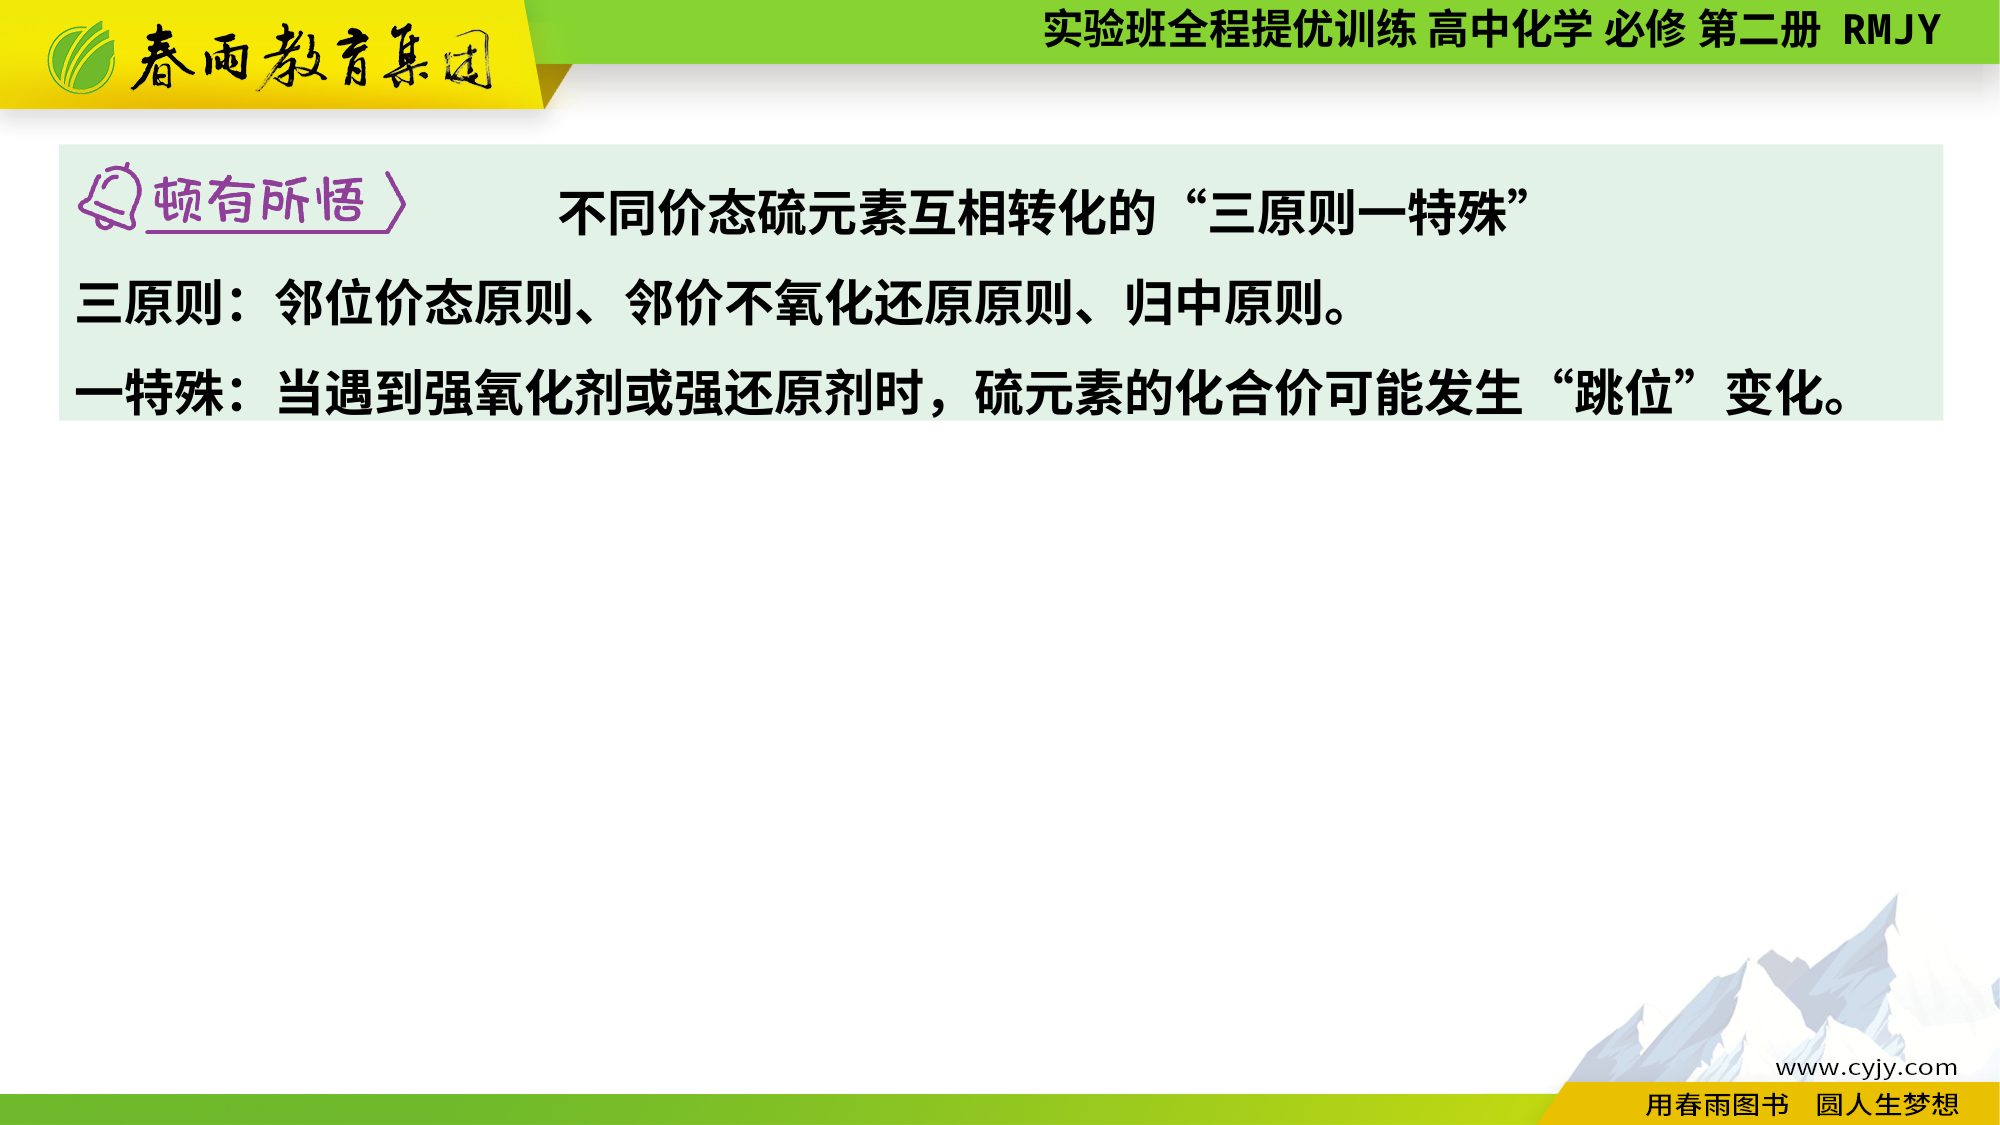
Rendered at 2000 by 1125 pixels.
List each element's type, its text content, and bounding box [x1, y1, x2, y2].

list 不同价态硫元素互相转化的“三原则一特殊” 三原则：邻位价态原则、邻价不氧化还原原则、归中原则。 一特殊：当遇到强氧化剂或强还原剂时，硫元素的化合价可能发生“跳位”变化。 [59, 144, 1944, 421]
picture [0, 0, 2000, 1125]
